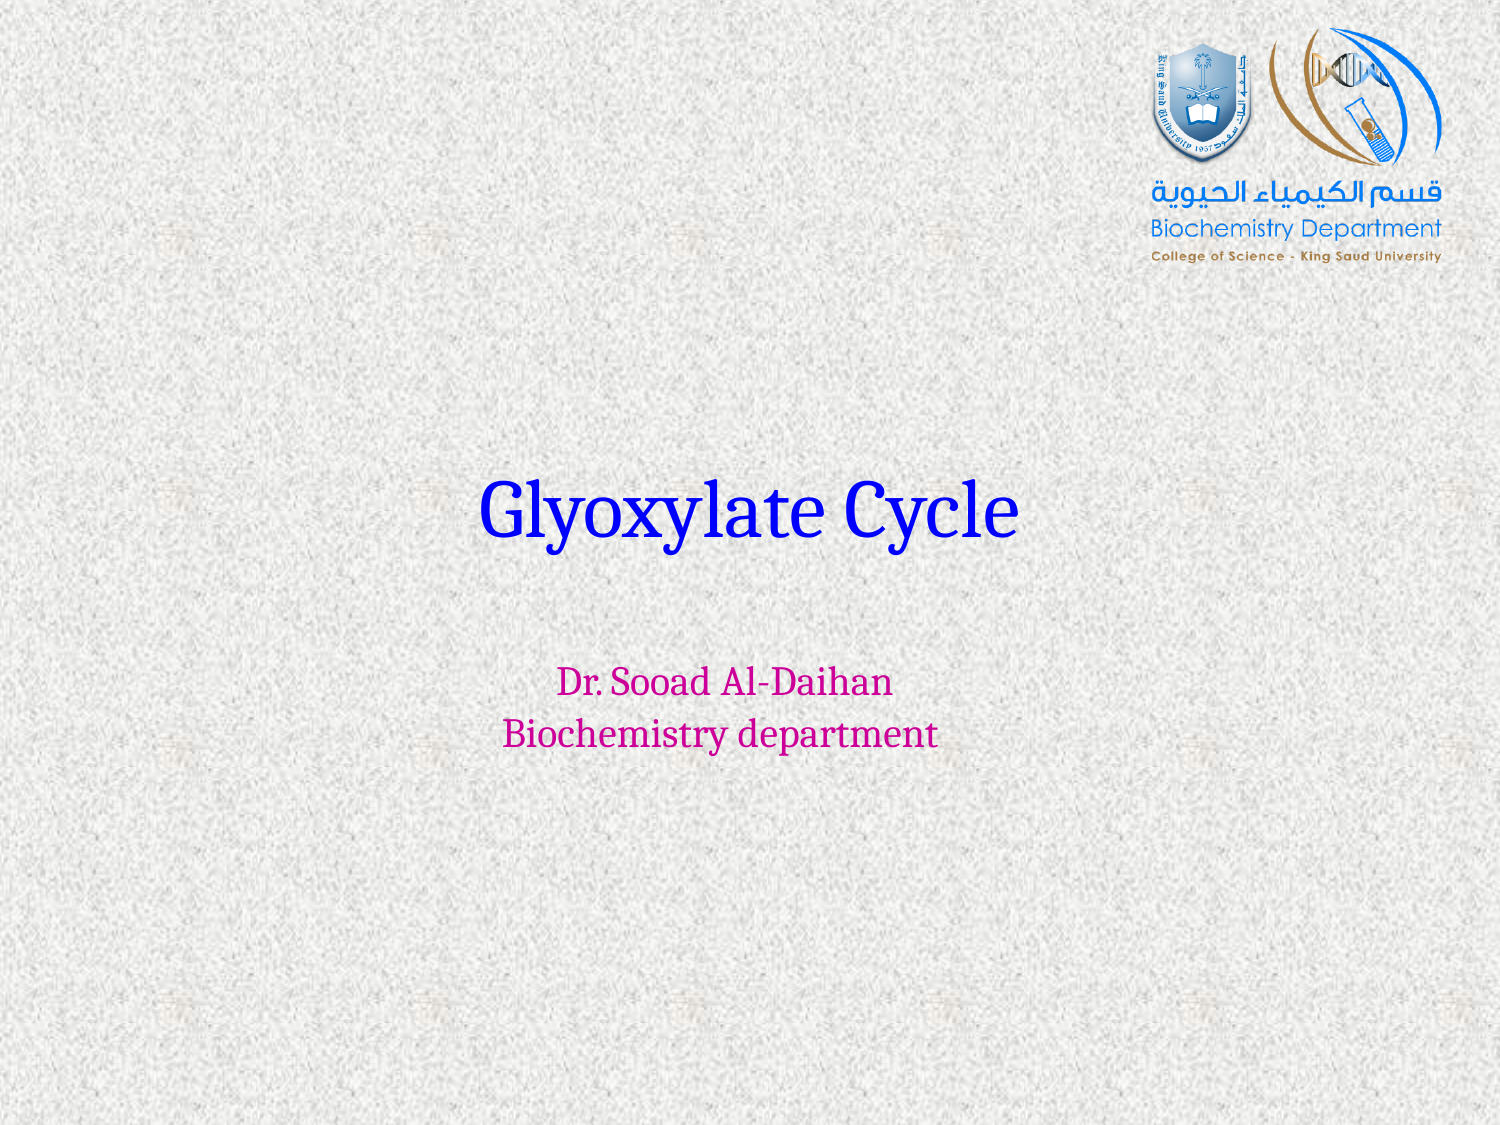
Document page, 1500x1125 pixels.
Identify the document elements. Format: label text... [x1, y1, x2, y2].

text_box Dr. Sooad Al-Daihan Biochemistry department [349, 650, 1100, 764]
title Glyoxylate Cycle [112, 387, 1388, 629]
picture [0, 0, 1500, 1125]
